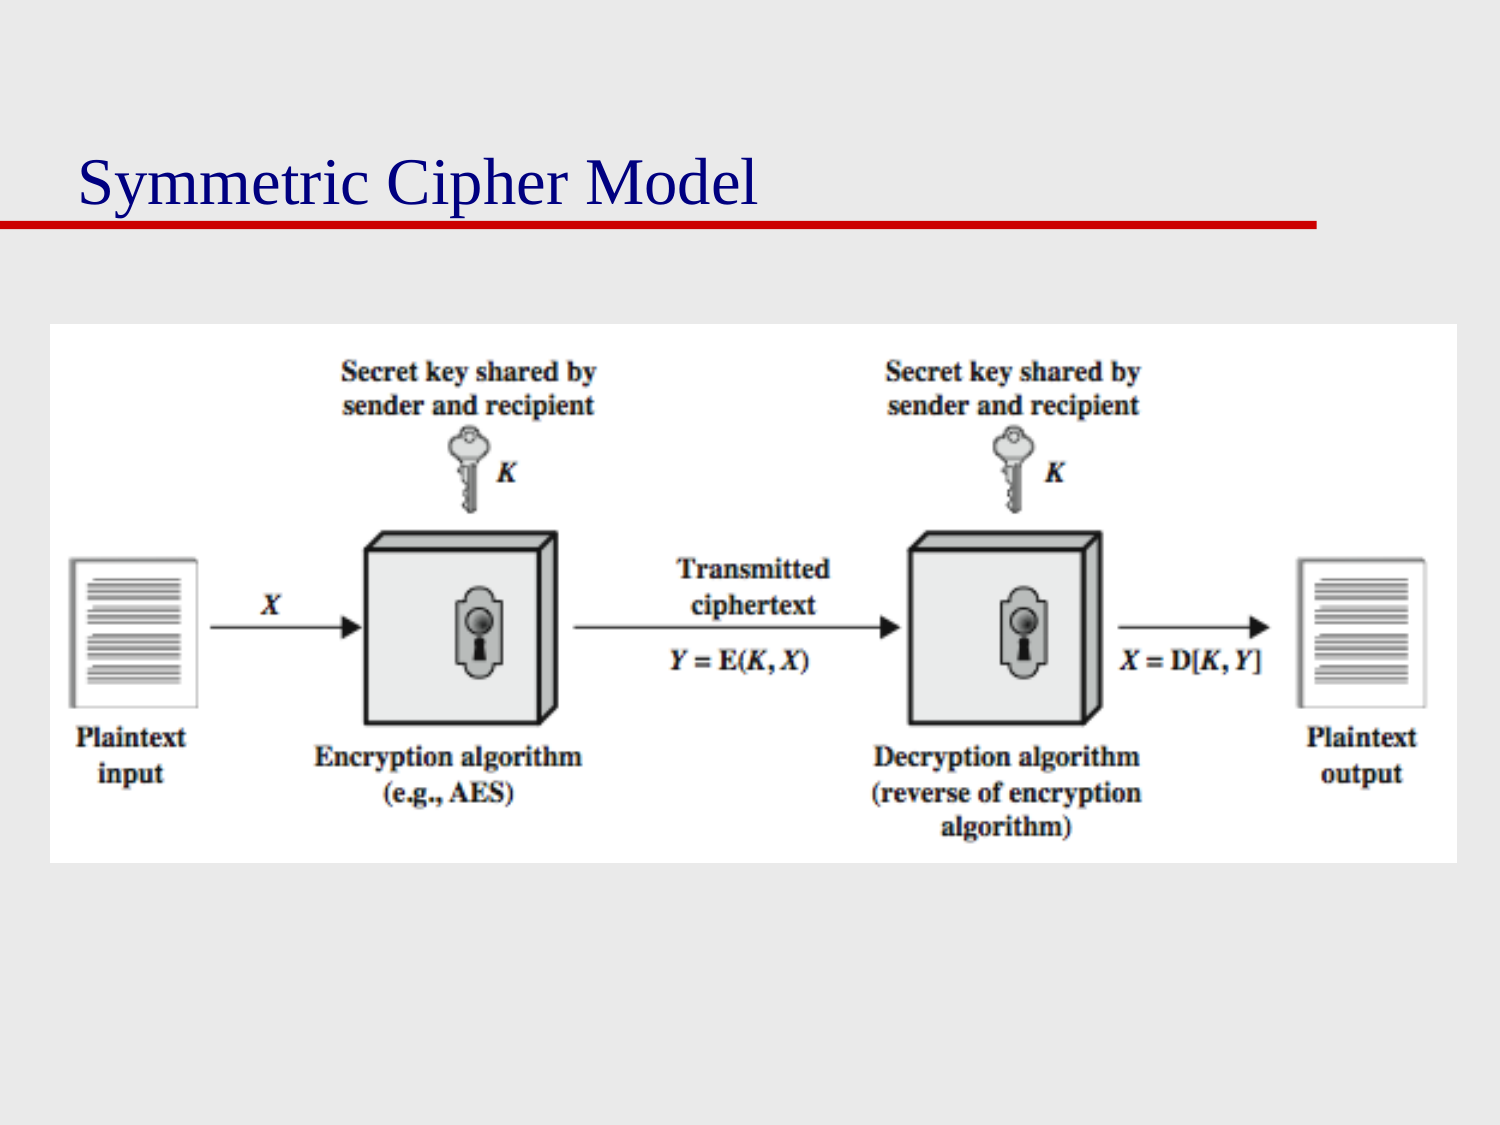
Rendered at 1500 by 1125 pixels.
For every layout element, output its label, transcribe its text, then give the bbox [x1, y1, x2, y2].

picture [49, 324, 1457, 863]
title Symmetric Cipher Model [62, 43, 1338, 226]
